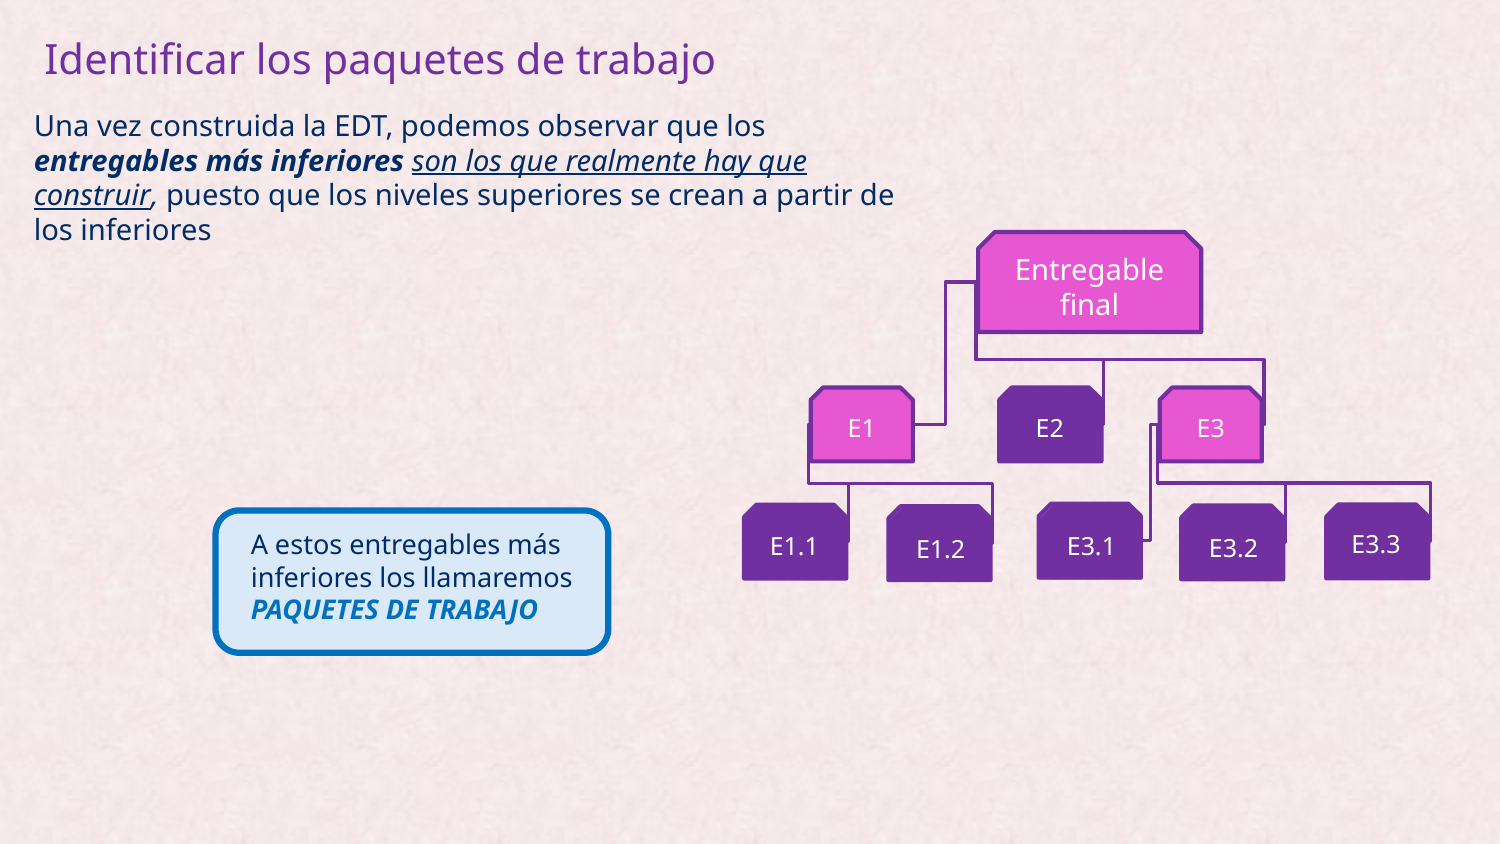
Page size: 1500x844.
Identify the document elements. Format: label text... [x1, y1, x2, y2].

text_box Una vez construida la EDT, podemos observar que los entregables más inferiores son los que realmente hay que construir, puesto que los niveles superiores se crean a partir de los inferiores [18, 99, 951, 254]
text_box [215, 510, 609, 654]
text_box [743, 231, 1429, 581]
title Identificar los paquetes de trabajo [29, 22, 1248, 94]
